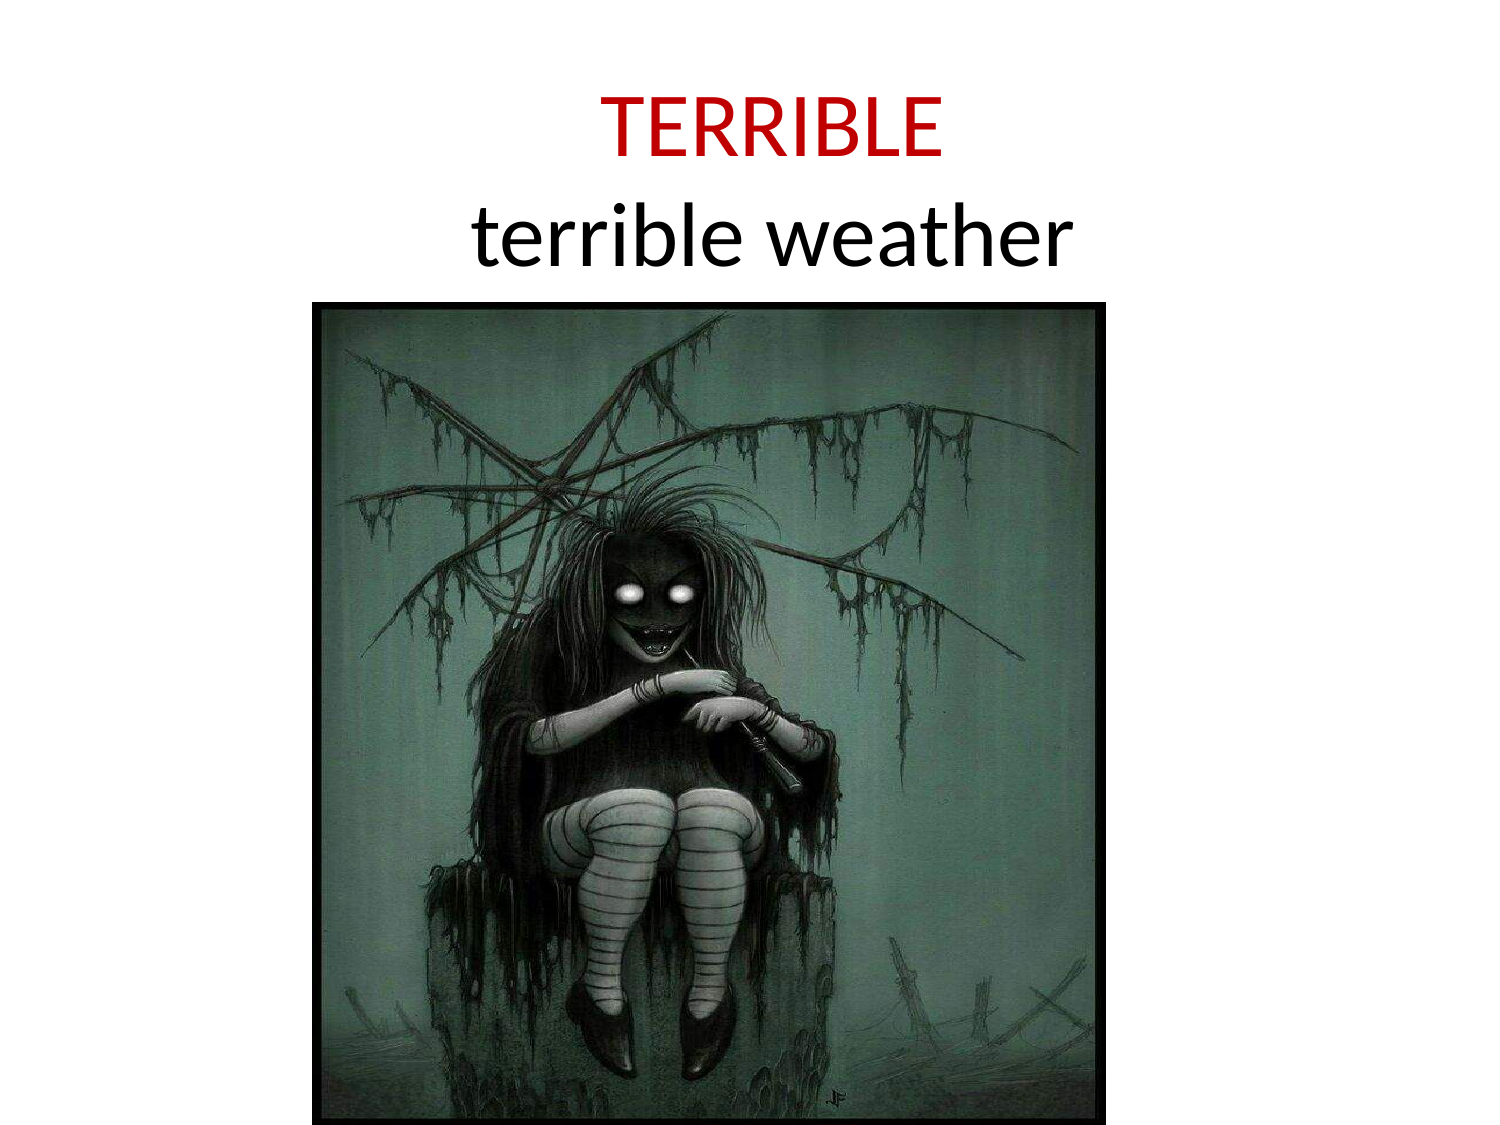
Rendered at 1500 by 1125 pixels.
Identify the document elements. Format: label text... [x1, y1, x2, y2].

title TERRIBLE terrible weather [135, 54, 1411, 296]
picture [312, 302, 1106, 1125]
